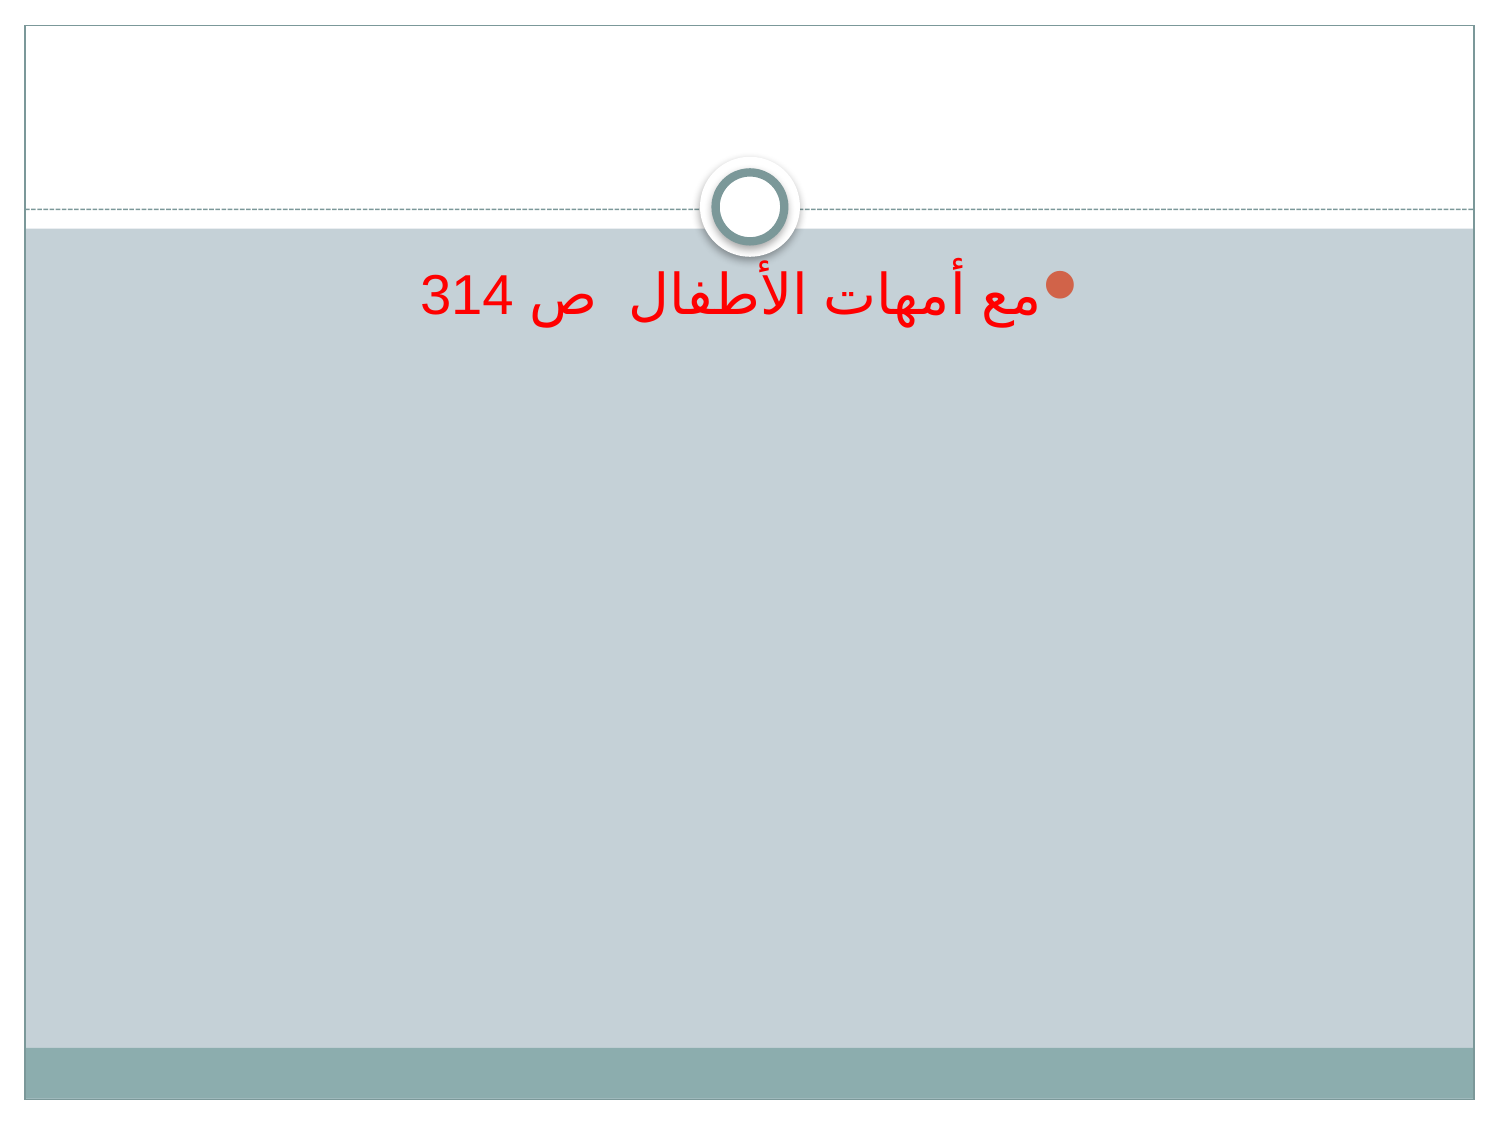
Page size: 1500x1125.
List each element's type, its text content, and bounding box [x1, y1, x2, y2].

list مع أمهات الأطفال ص 314 [49, 250, 1445, 1001]
